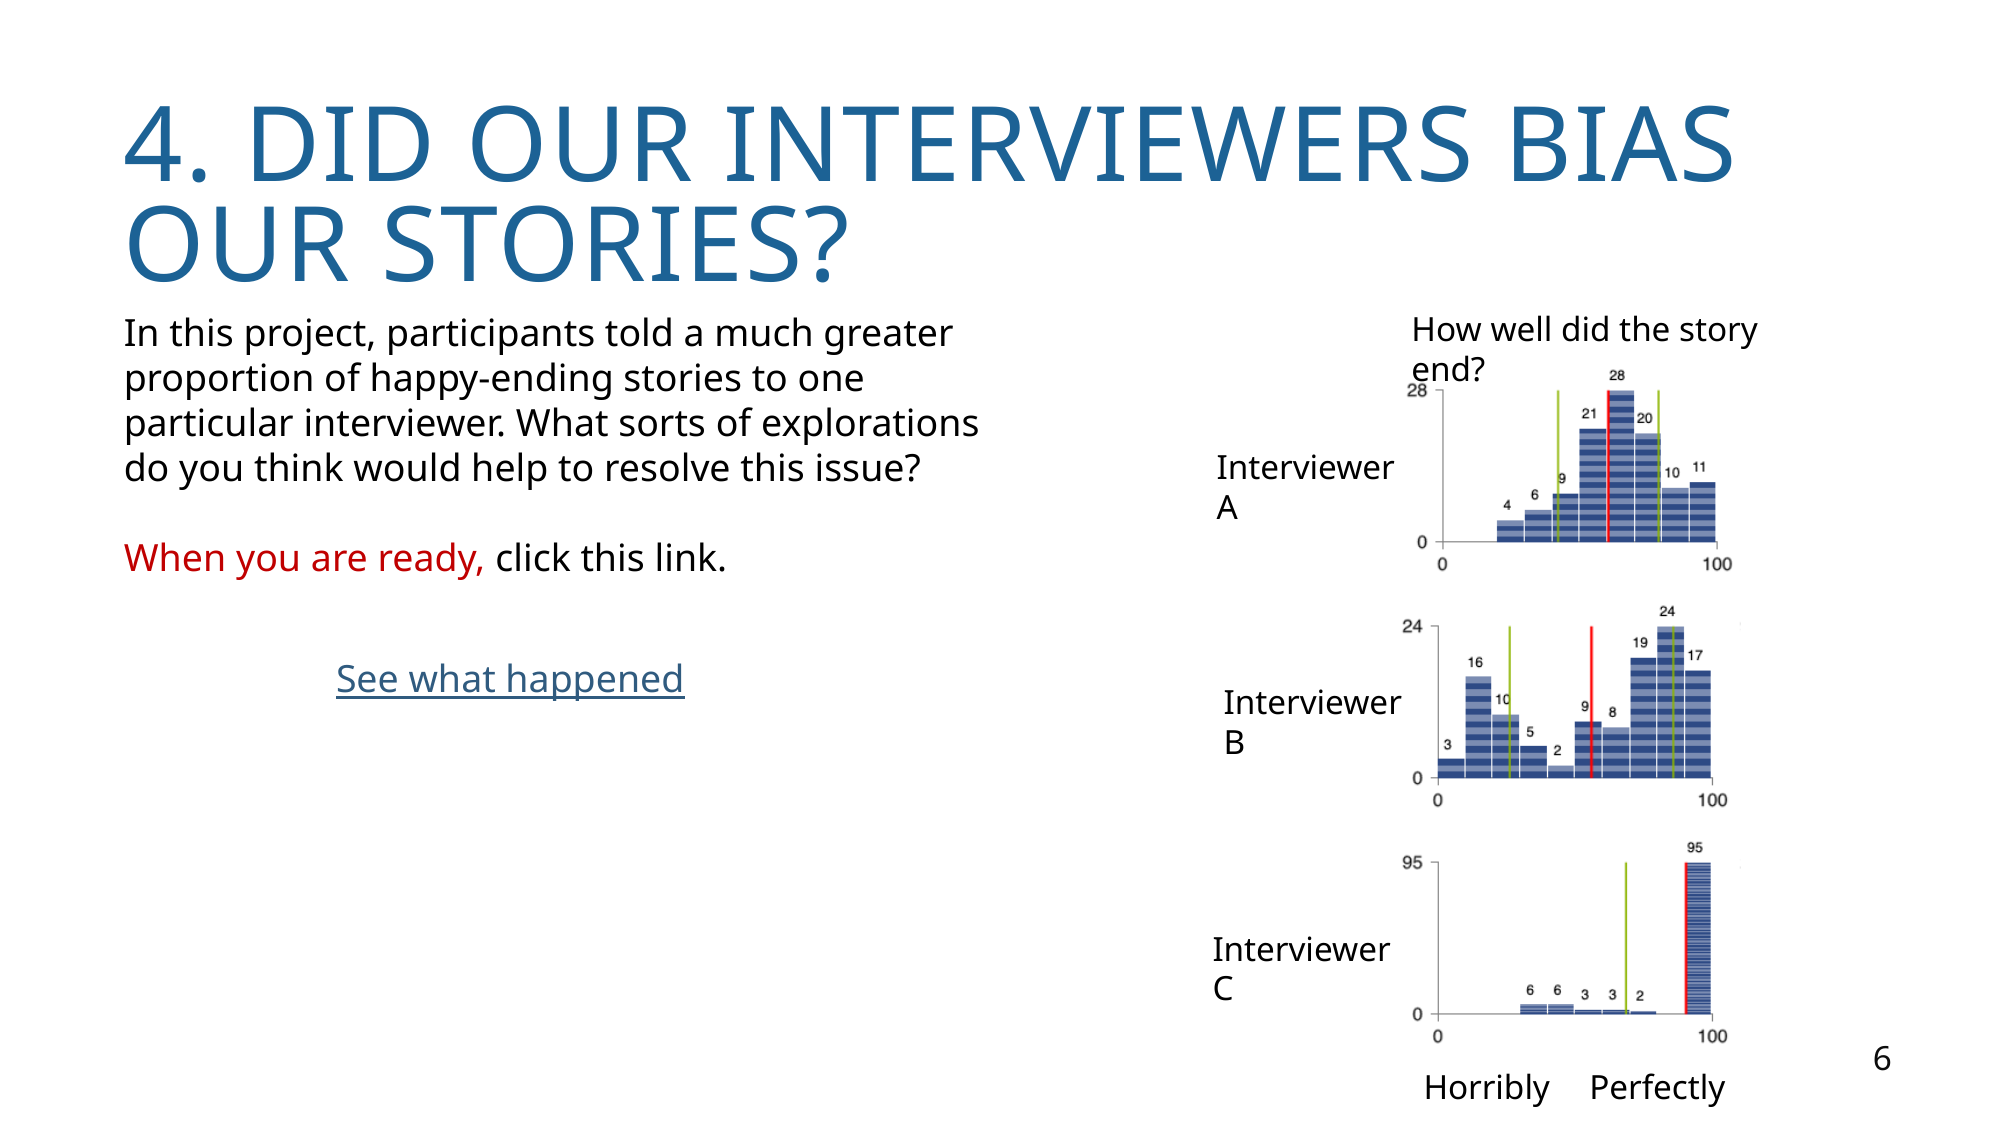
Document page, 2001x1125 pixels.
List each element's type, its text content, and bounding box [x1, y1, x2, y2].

slide_number 6 [1816, 1037, 1907, 1083]
text_box See what happened [321, 606, 673, 756]
title 4. did our interviewers bias our stories? [109, 78, 1891, 325]
text_box In this project, participants told a much greater proportion of happy-ending stories to one particular interviewer. What sorts of explorations do you think would help to resolve this issue? When you are ready, click this link. [108, 301, 1035, 586]
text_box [1197, 300, 1809, 1115]
